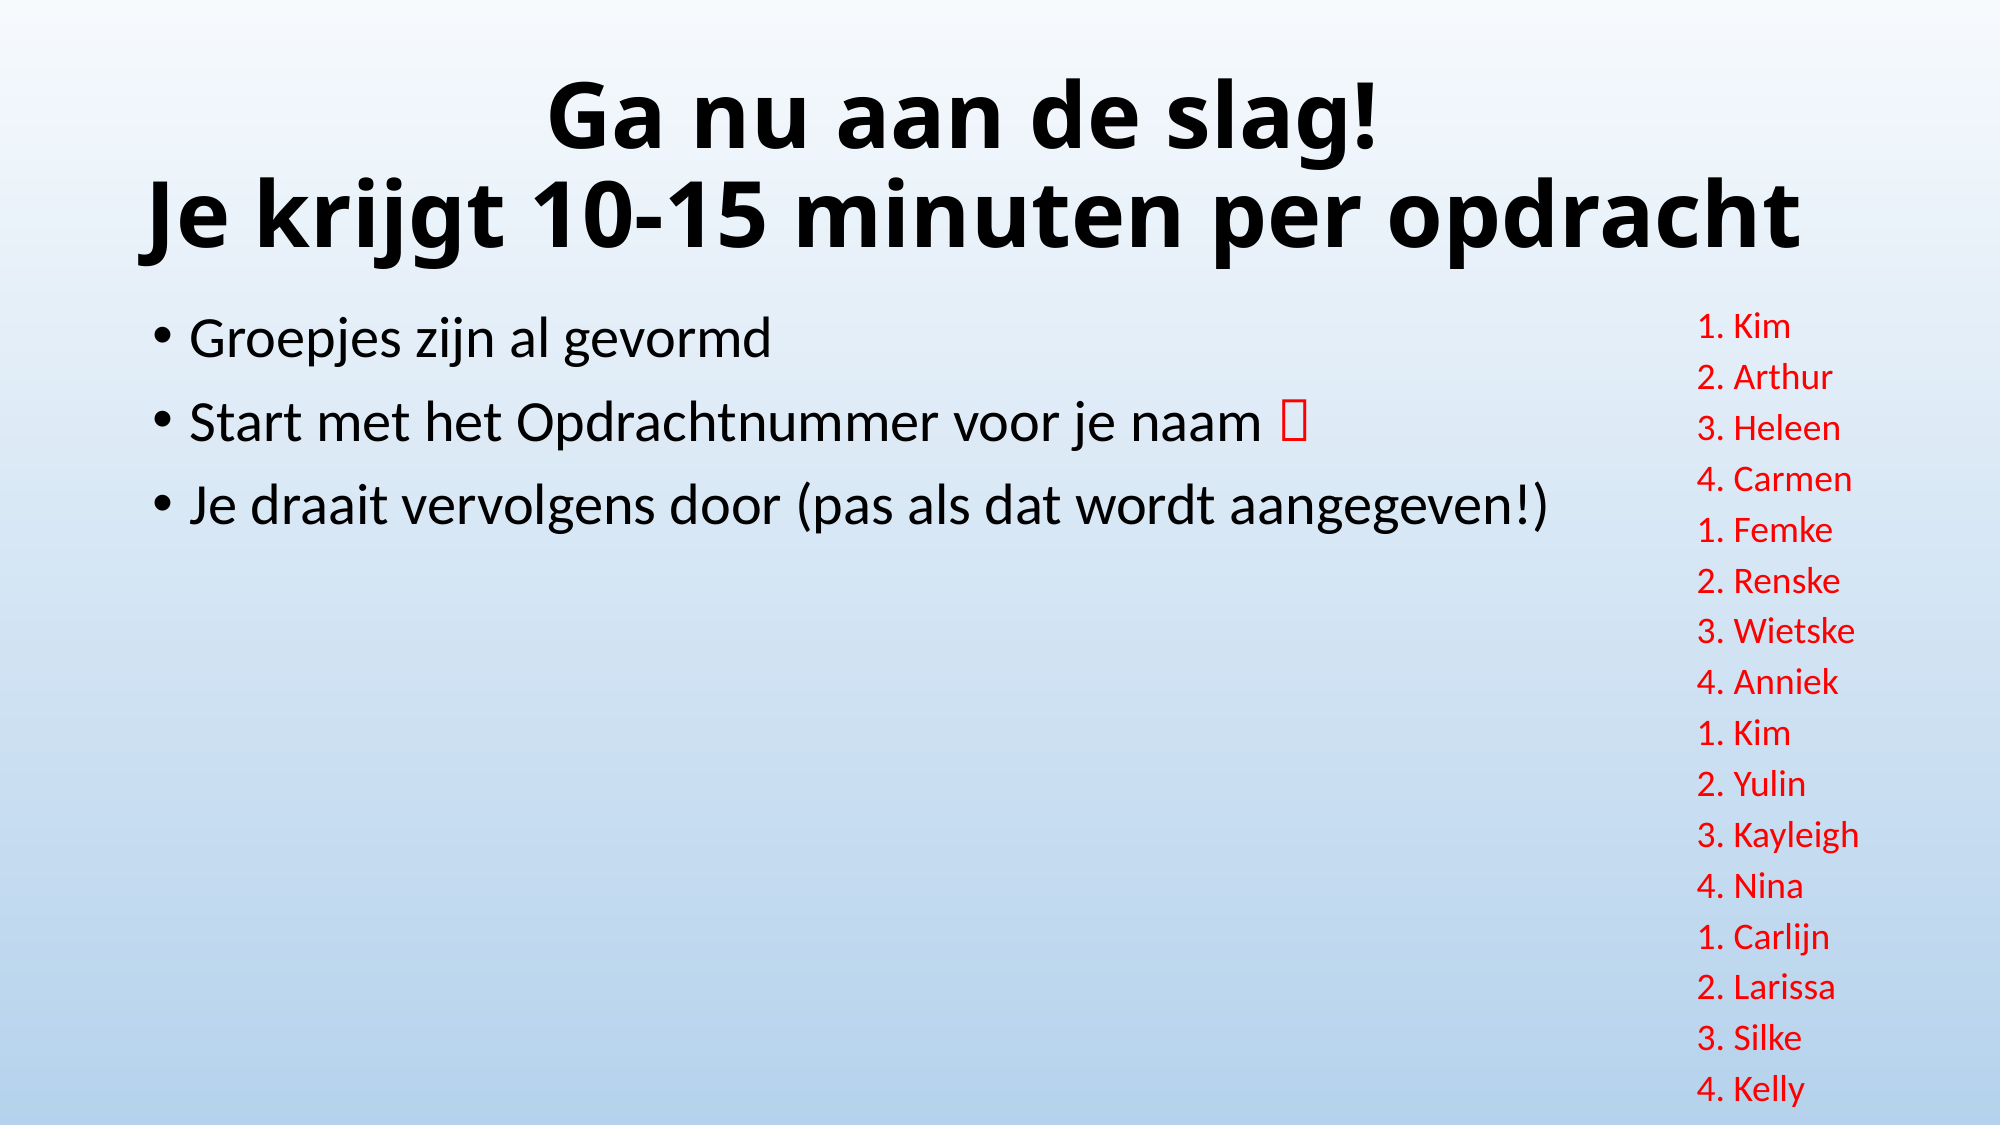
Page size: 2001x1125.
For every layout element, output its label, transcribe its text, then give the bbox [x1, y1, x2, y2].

table_cell 4. Anniek [1695, 654, 2000, 704]
table_cell 2. Arthur [1695, 348, 2000, 399]
list Groepjes zijn al gevormd Start met het Opdrachtnummer voor je naam  Je draait vervolgens door (pas als dat wordt aangegeven!) [137, 299, 1695, 1014]
table_cell 4. Kelly [1695, 1060, 2000, 1111]
table_cell 3. Kayleigh [1695, 806, 2000, 857]
table_cell 1. Carlijn [1695, 908, 2000, 959]
title Ga nu aan de slag! Je krijgt 10-15 minuten per opdracht [86, 59, 1863, 278]
table_cell 4. Carmen [1695, 450, 2000, 501]
table_cell 1. Kim [1695, 704, 2000, 755]
table_header 1. Kim [1695, 298, 2000, 348]
table_cell 3. Heleen [1695, 399, 2000, 450]
table_cell 1. Femke [1695, 501, 2000, 552]
table_cell 2. Larissa [1695, 959, 2000, 1009]
table_cell 2. Yulin [1695, 755, 2000, 806]
table_cell 4. Nina [1695, 857, 2000, 908]
table_cell 2. Renske [1695, 552, 2000, 603]
table_cell 3. Wietske [1695, 603, 2000, 654]
table_cell 3. Silke [1695, 1009, 2000, 1060]
